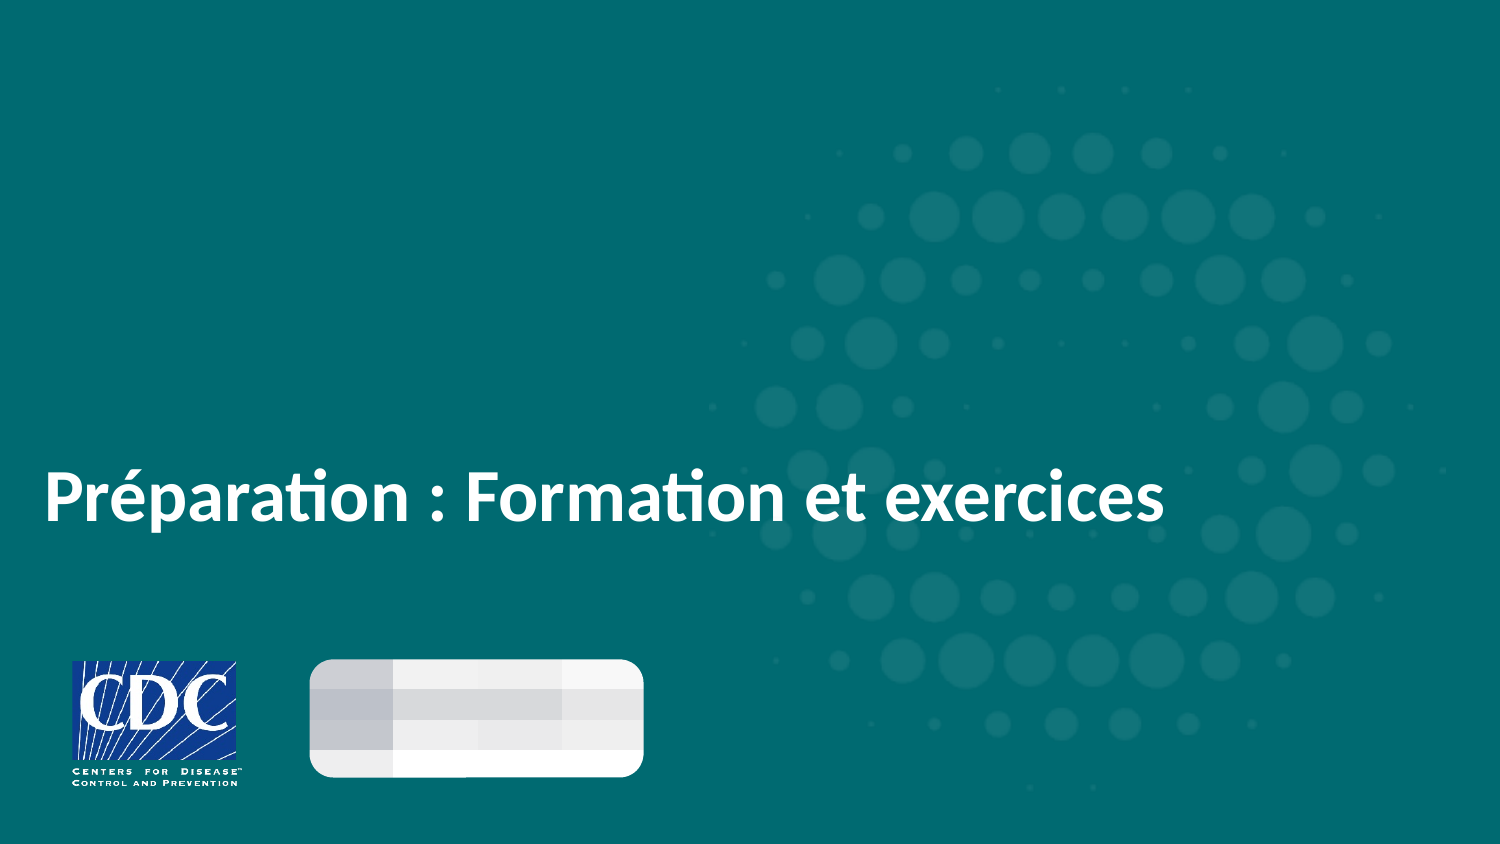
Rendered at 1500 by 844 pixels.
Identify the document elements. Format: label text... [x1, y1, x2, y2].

picture [72, 661, 236, 760]
title Préparation : Formation et exercices [29, 400, 704, 544]
picture [72, 762, 242, 786]
picture [709, 82, 1446, 797]
